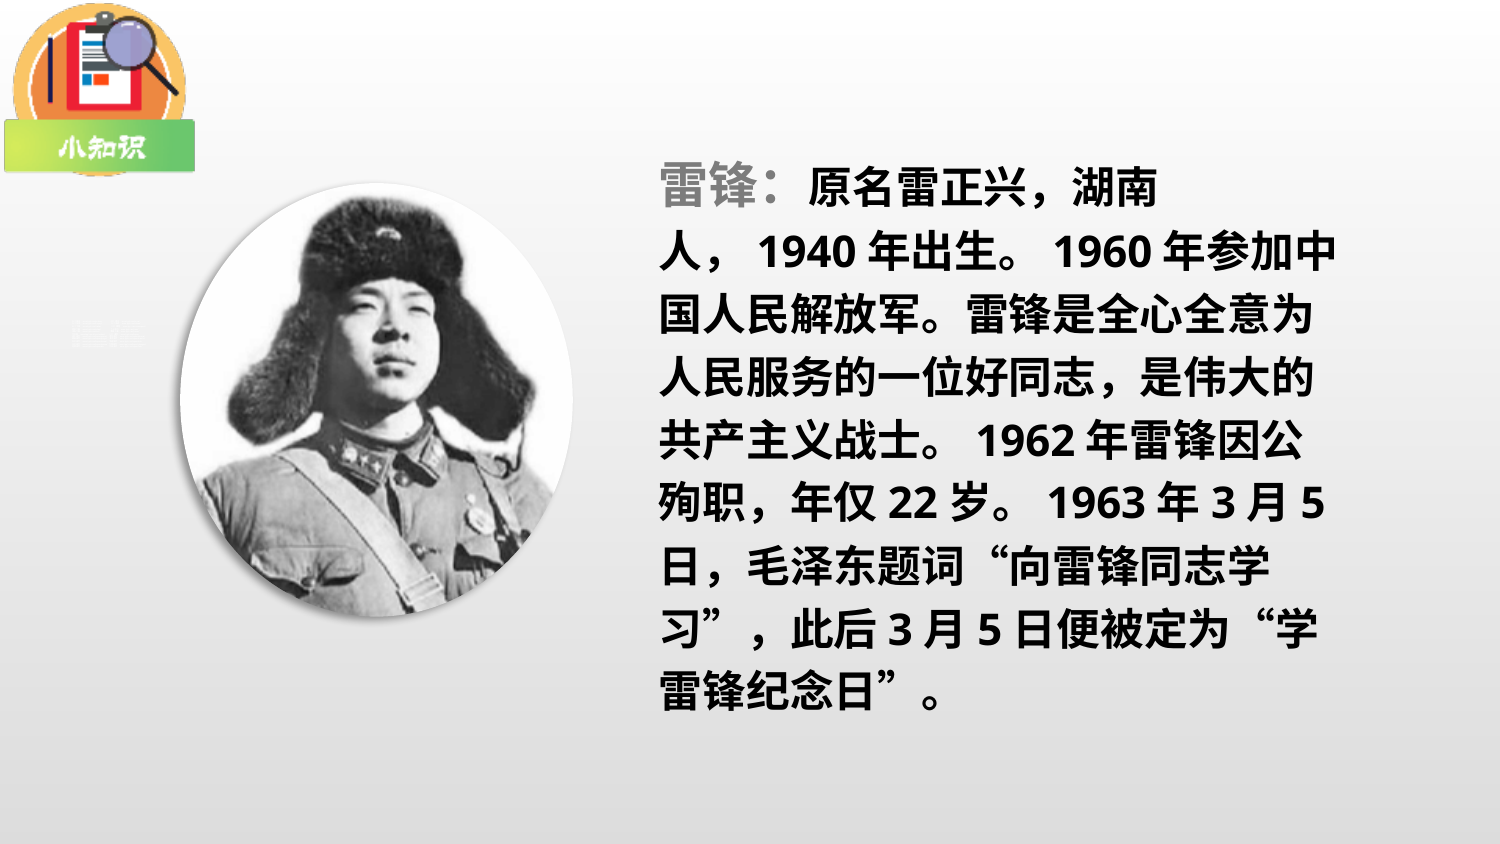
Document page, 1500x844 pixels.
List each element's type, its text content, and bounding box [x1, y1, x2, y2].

text_box 雷锋：原名雷正兴，湖南人，1940年出生。1960年参加中国人民解放军。雷锋是全心全意为人民服务的一位好同志，是伟大的共产主义战士。1962年雷锋因公殉职，年仅22岁。1963年3月5日，毛泽东题词“向雷锋同志学习”，此后3月5日便被定为“学雷锋纪念日”。 [647, 135, 1351, 723]
picture [180, 183, 573, 617]
picture [0, 0, 201, 181]
